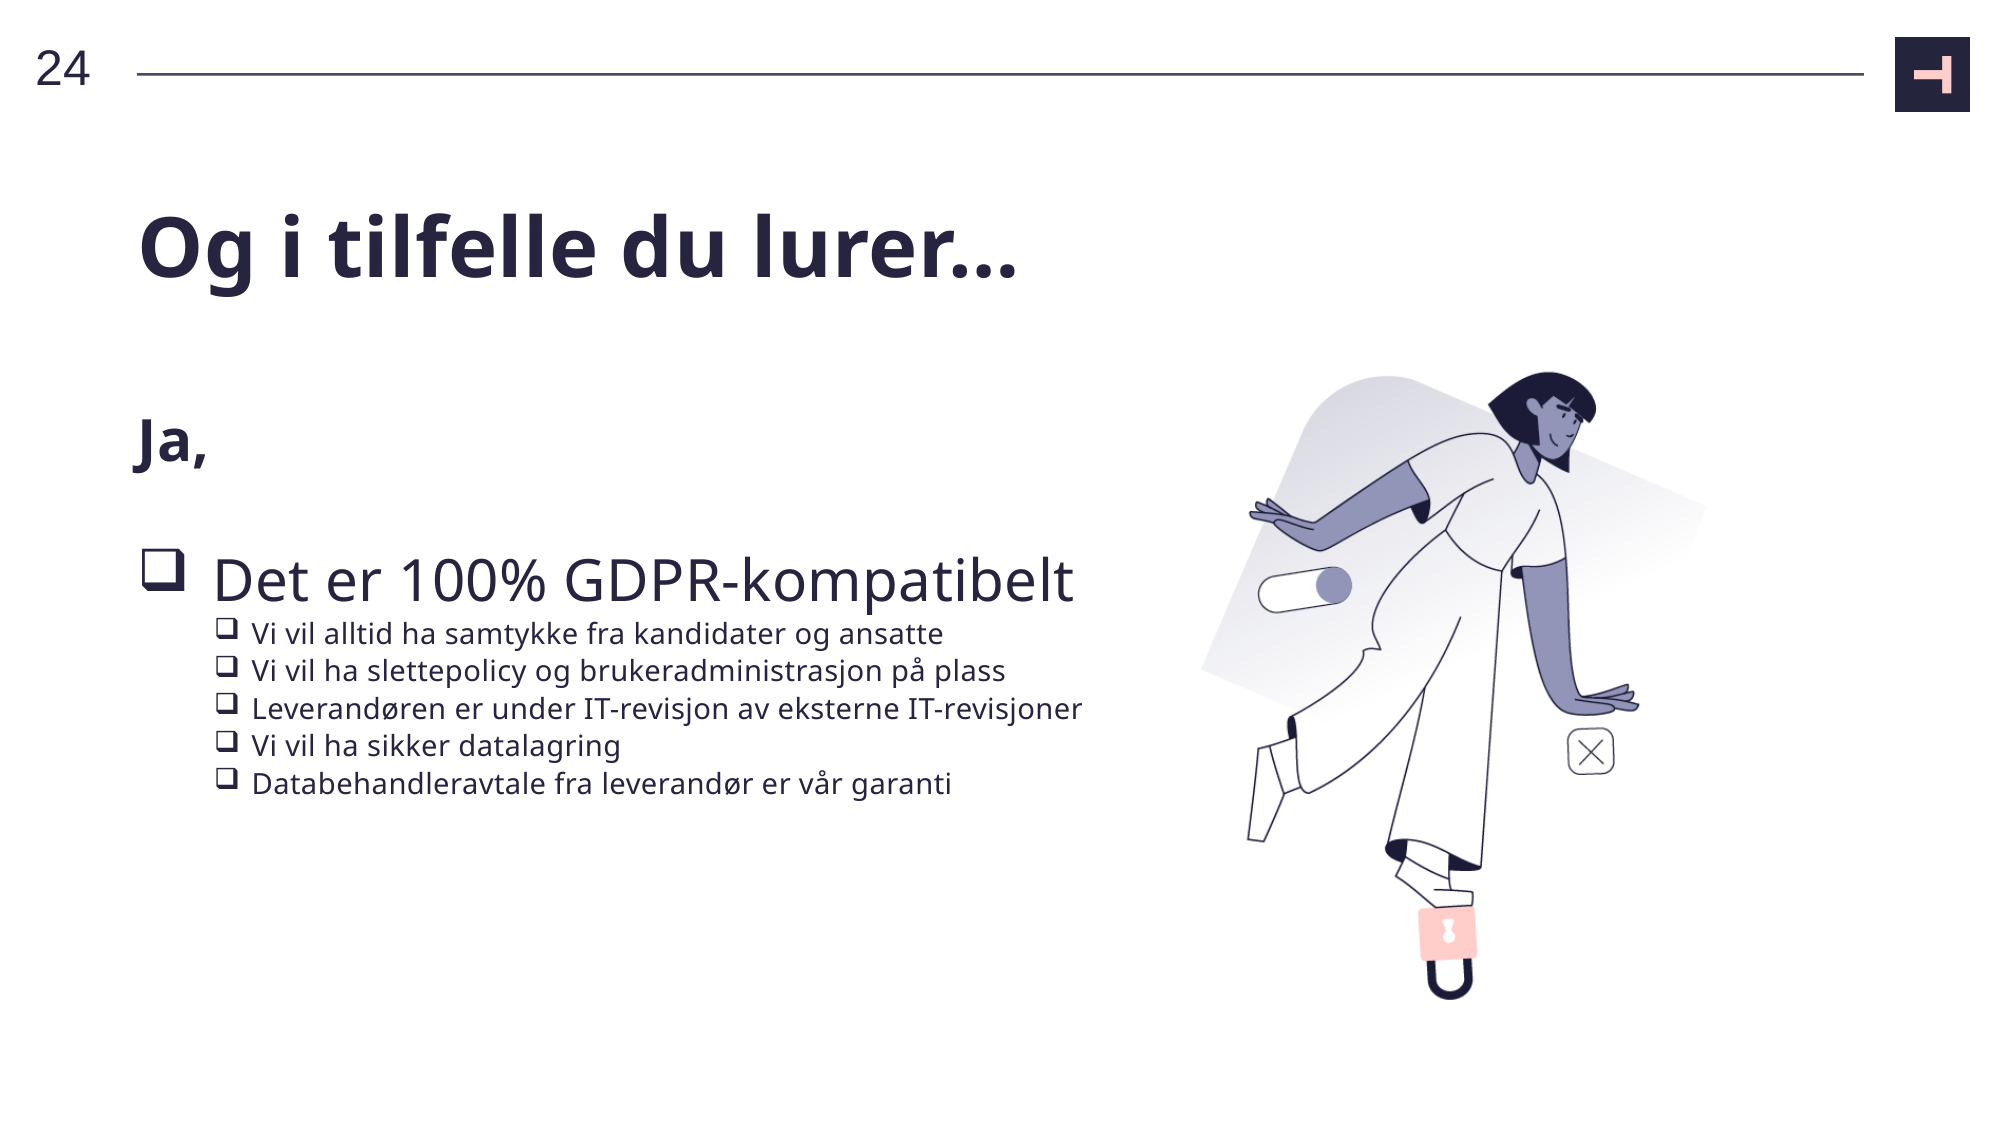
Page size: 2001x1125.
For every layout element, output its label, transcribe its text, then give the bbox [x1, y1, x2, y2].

picture [1082, 281, 1863, 1062]
slide_number 24 [35, 35, 138, 96]
picture [1895, 37, 1970, 112]
list Og i tilfelle du lurer… [137, 194, 1283, 298]
list Ja, Det er 100% GDPR-kompatibelt Vi vil alltid ha samtykke fra kandidater og ansatte Vi vil ha slettepolicy og brukeradministrasjon på plass Leverandøren er under IT-revisjon av eksterne IT-revisjoner Vi vil ha sikker datalagring Databehandleravtale fra leverandør er vår garanti [137, 378, 1082, 1029]
